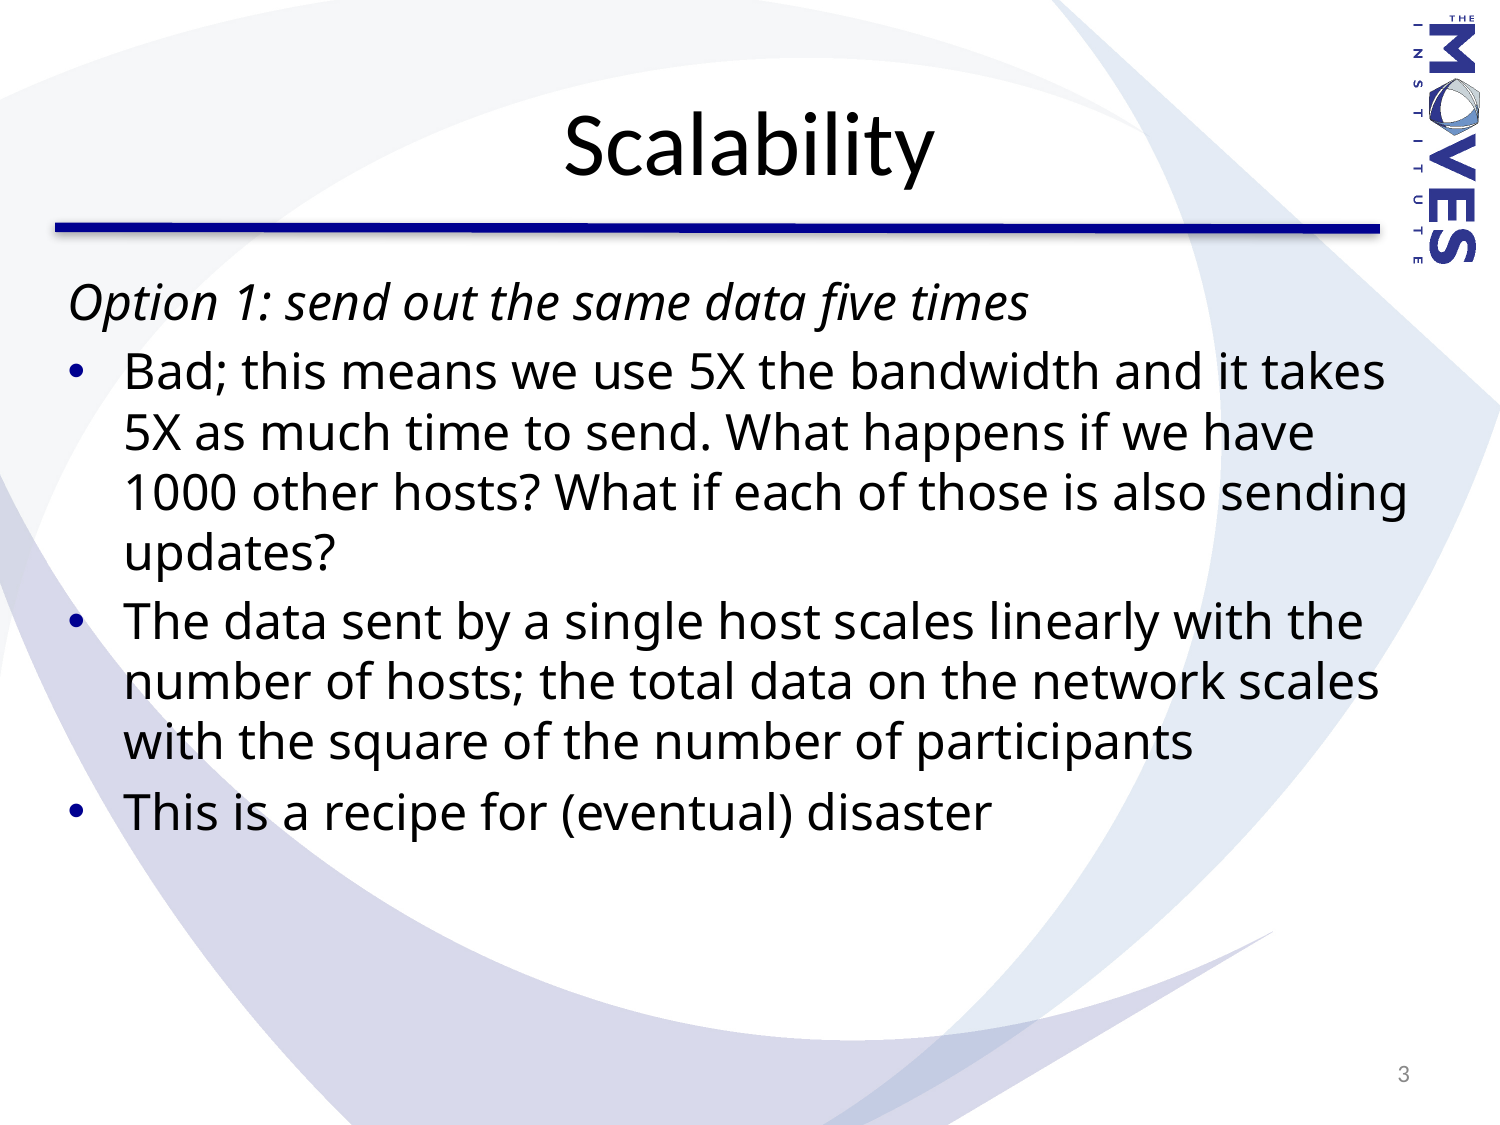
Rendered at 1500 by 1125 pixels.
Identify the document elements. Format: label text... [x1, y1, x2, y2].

title Scalability [75, 45, 1425, 233]
picture [0, 0, 1500, 1125]
list Option 1: send out the same data five times Bad; this means we use 5X the bandwidth and it takes 5X as much time to send. What happens if we have 1000 other hosts? What if each of those is also sending updates? The data sent by a single host scales linearly with the number of hosts; the total data on the network scales with the square of the number of participants This is a recipe for (eventual) disaster [52, 262, 1454, 1005]
slide_number 3 [1074, 1042, 1425, 1103]
